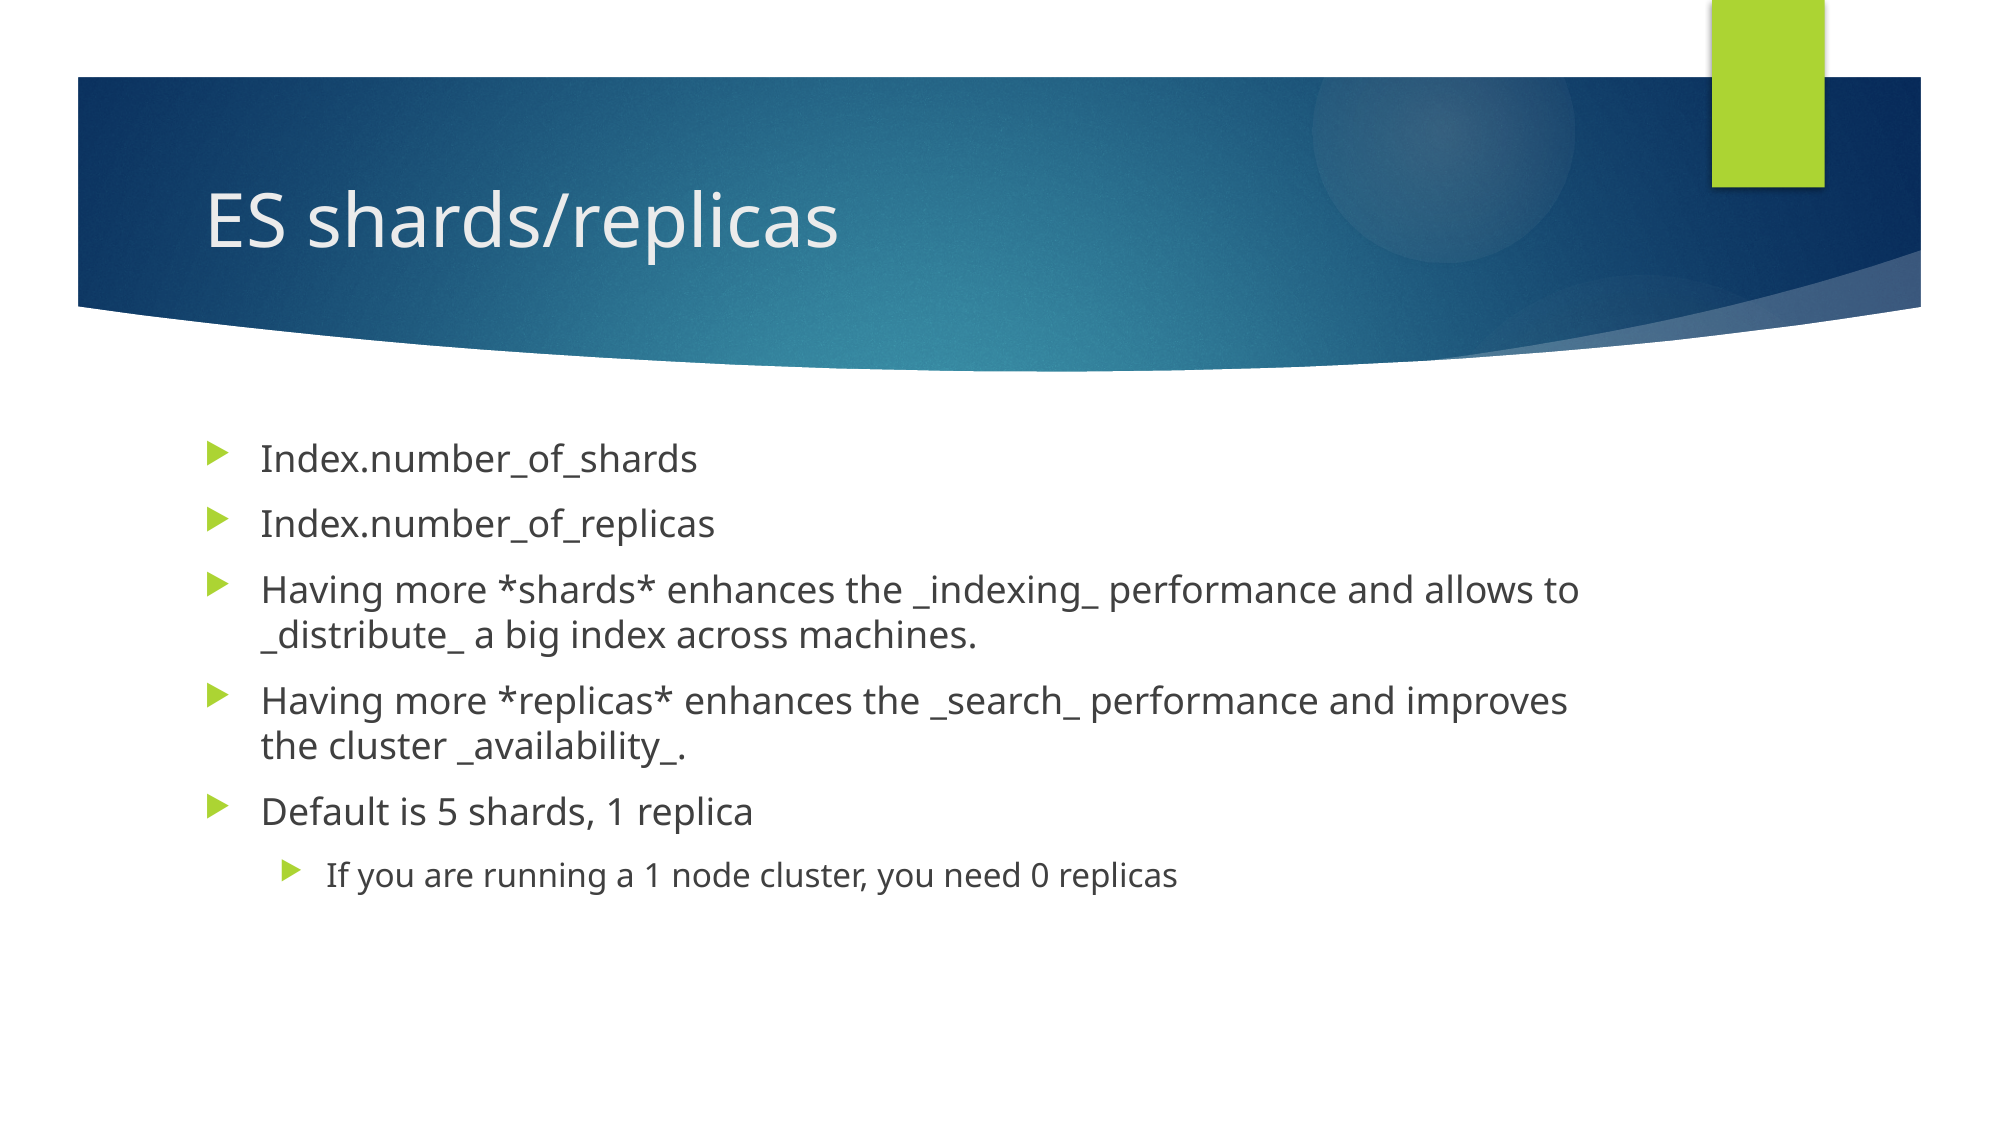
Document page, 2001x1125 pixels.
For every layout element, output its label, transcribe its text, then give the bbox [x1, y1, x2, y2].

list Index.number_of_shards Index.number_of_replicas Having more *shards* enhances the _indexing_ performance and allows to _distribute_ a big index across machines. Having more *replicas* enhances the _search_ performance and improves the cluster _availability_. Default is 5 shards, 1 replica If you are running a 1 node cluster, you need 0 replicas [189, 427, 1627, 988]
title ES shards/replicas [189, 159, 1627, 276]
